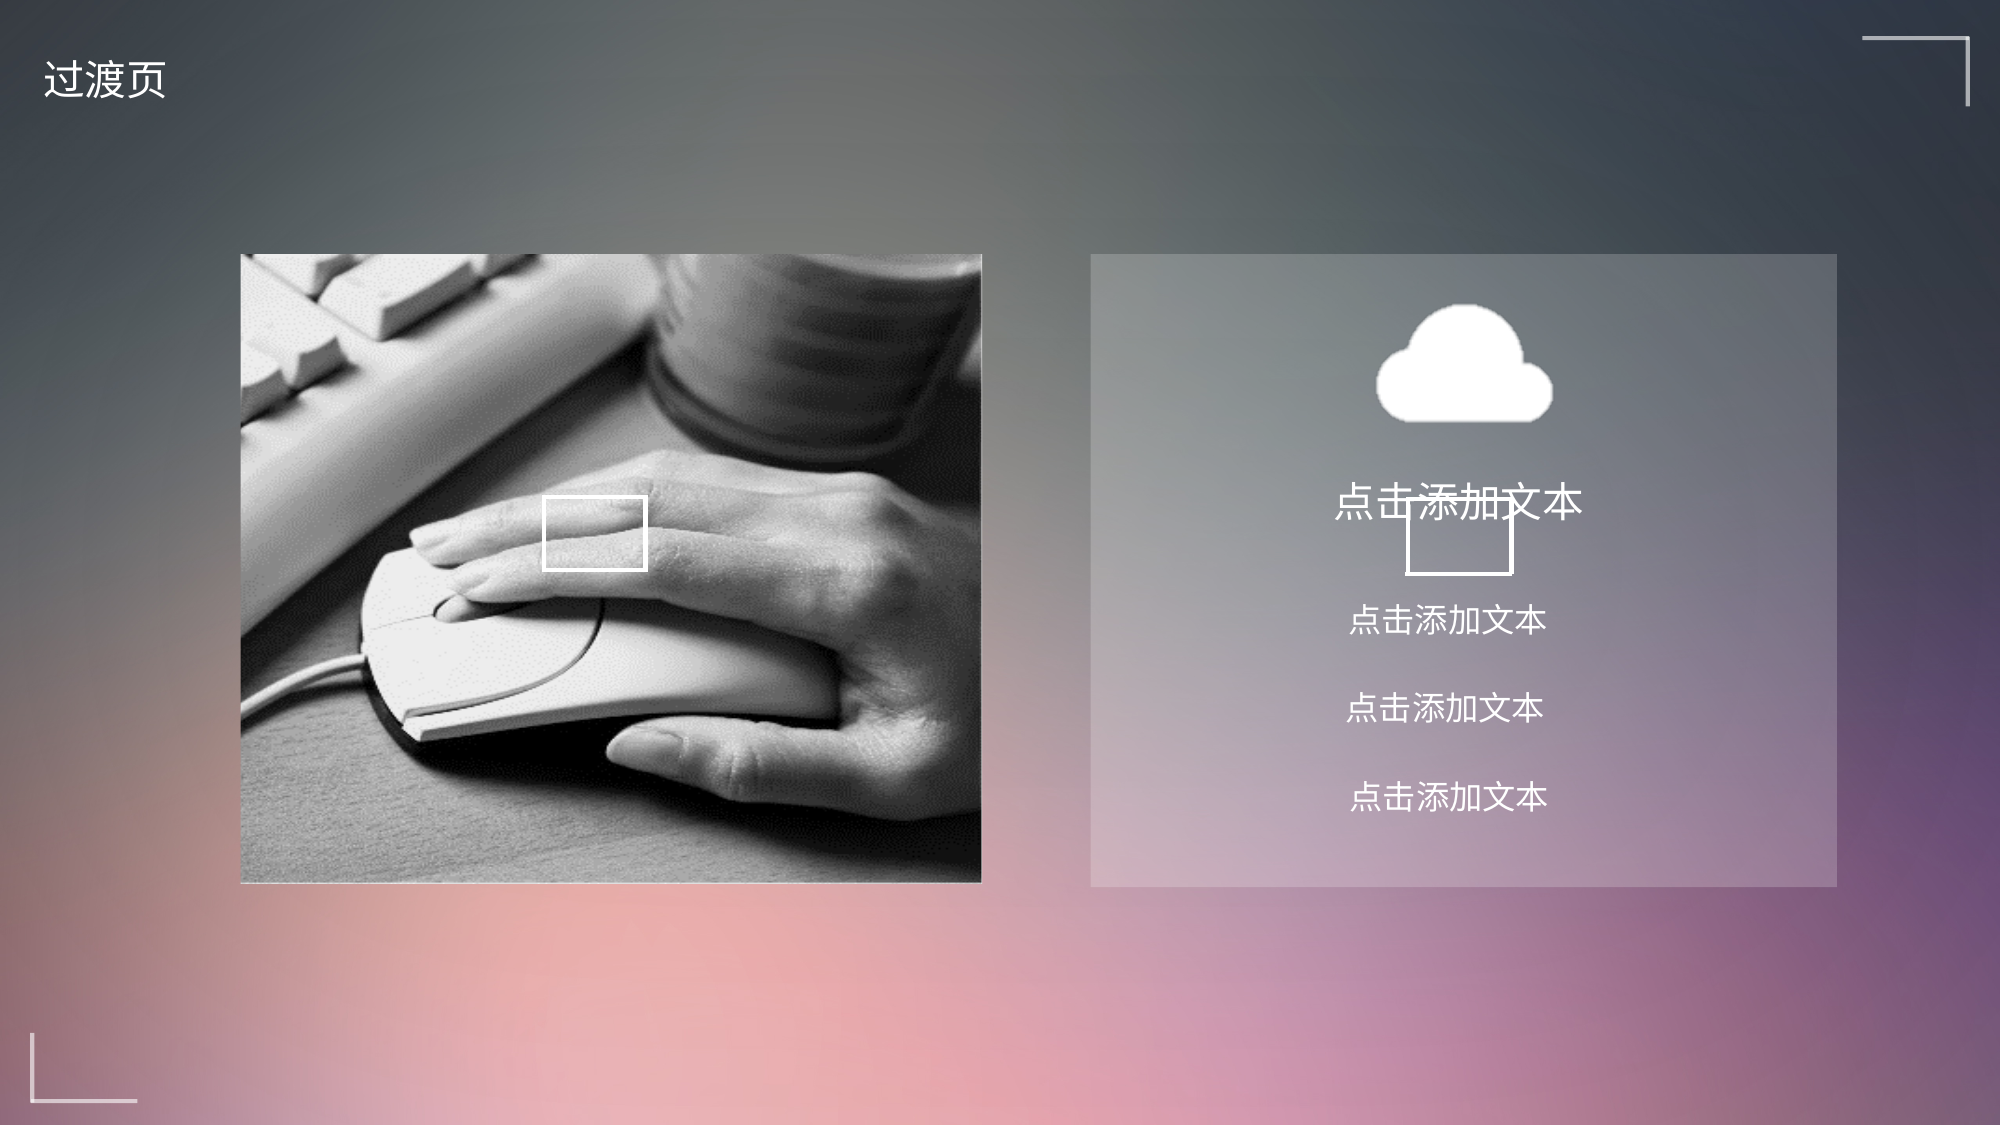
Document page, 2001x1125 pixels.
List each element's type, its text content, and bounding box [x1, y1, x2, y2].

picture [0, 0, 2000, 1125]
text_box 点击添加文本 [1330, 660, 1591, 735]
text_box 点击添加文本 [1319, 468, 1611, 534]
text_box 点击添加文本 [1335, 748, 1595, 824]
text_box [1090, 253, 1838, 888]
text_box 点击添加文本 [1333, 571, 1594, 647]
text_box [541, 494, 648, 572]
text_box 过渡页 [28, 46, 184, 112]
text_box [1407, 496, 1514, 574]
